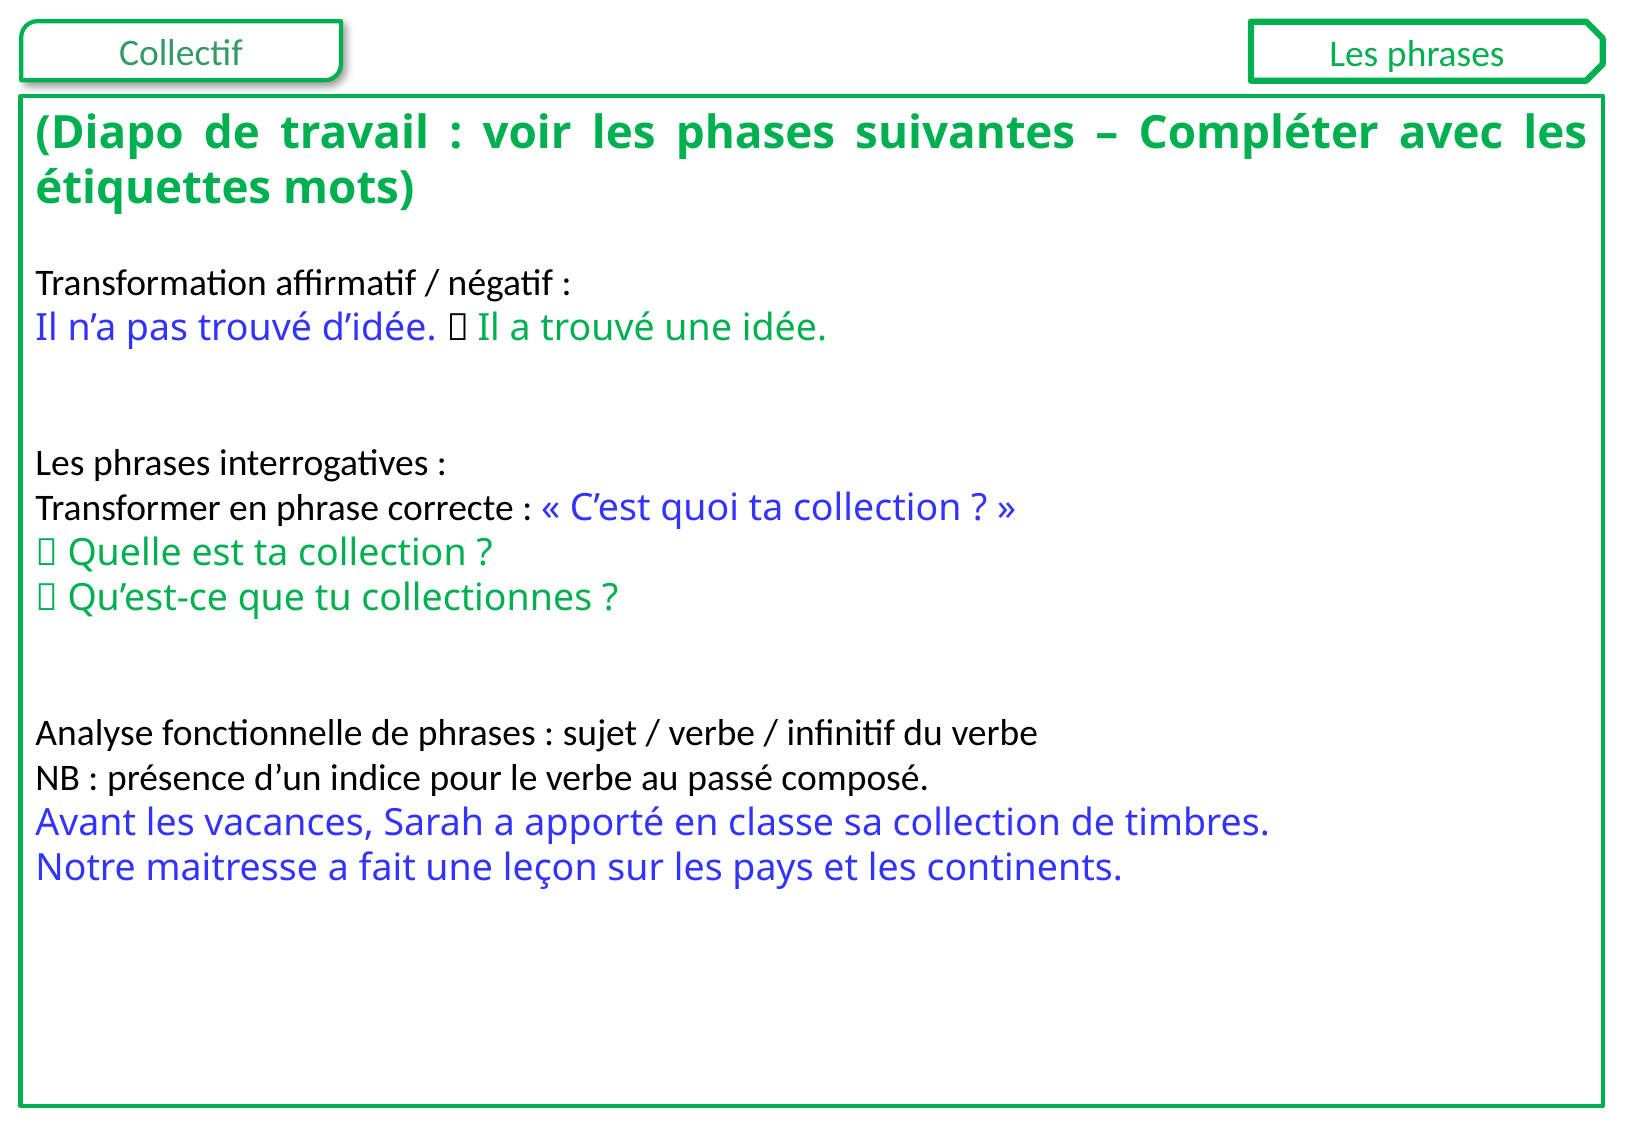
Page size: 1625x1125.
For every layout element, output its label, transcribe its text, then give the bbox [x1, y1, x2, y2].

list Les phrases [1250, 21, 1584, 81]
list (Diapo de travail : voir les phases suivantes – Compléter avec les étiquettes mots) Transformation affirmatif / négatif : Il n’a pas trouvé d’idée.  Il a trouvé une idée. Les phrases interrogatives : Transformer en phrase correcte : « C’est quoi ta collection ? »  Quelle est ta collection ?  Qu’est-ce que tu collectionnes ? Analyse fonctionnelle de phrases : sujet / verbe / infinitif du verbe NB : présence d’un indice pour le verbe au passé composé. Avant les vacances, Sarah a apporté en classe sa collection de timbres. Notre maitresse a fait une leçon sur les pays et les continents. [18, 94, 1605, 1108]
